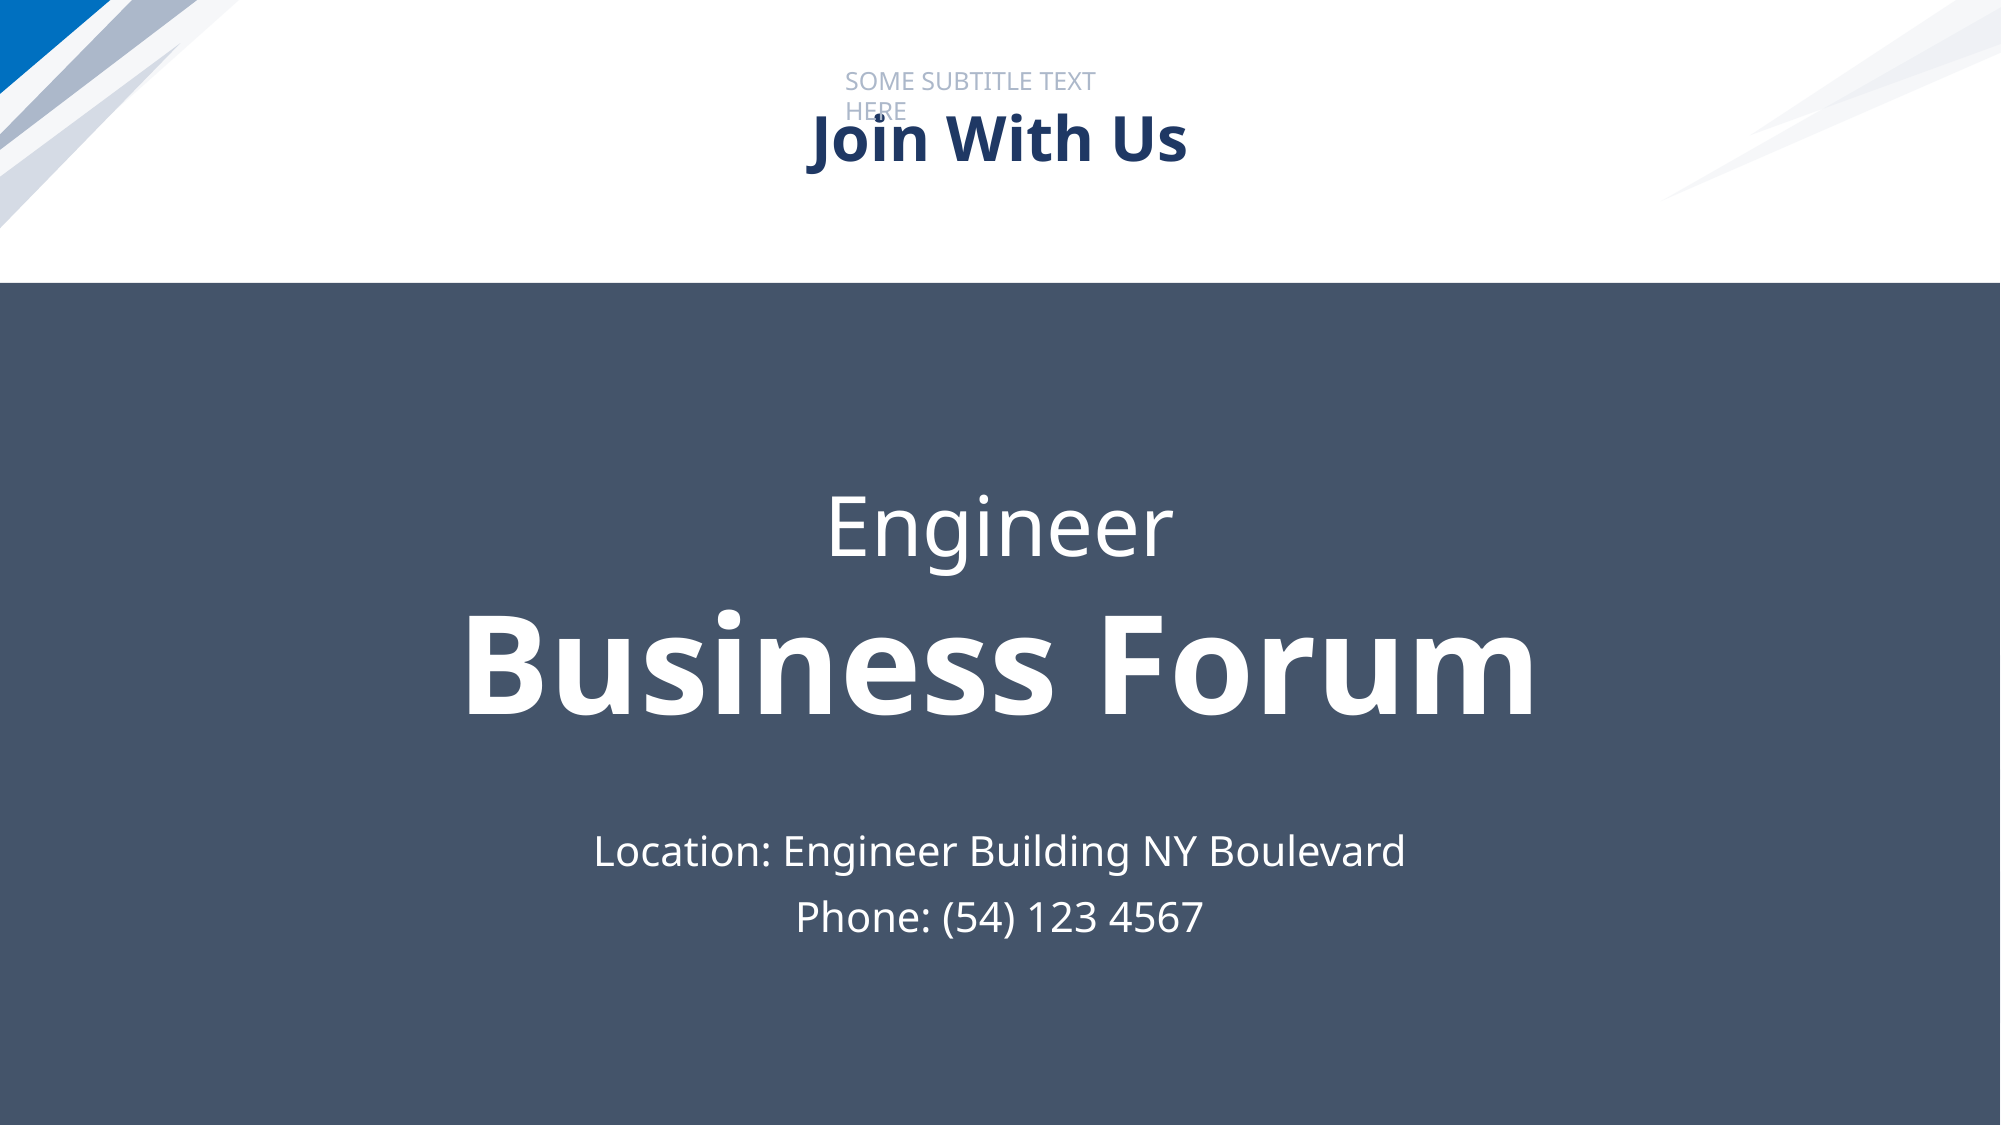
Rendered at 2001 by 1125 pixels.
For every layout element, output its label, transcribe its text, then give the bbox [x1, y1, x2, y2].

list Engineer Business Forum Location: Engineer Building NY Boulevard Phone: (54) 123 4567 [402, 477, 1598, 989]
title Join With Us [137, 73, 1863, 210]
text_box [0, 282, 2000, 1125]
text_box SOME SUBTITLE TEXT HERE [830, 57, 1170, 104]
